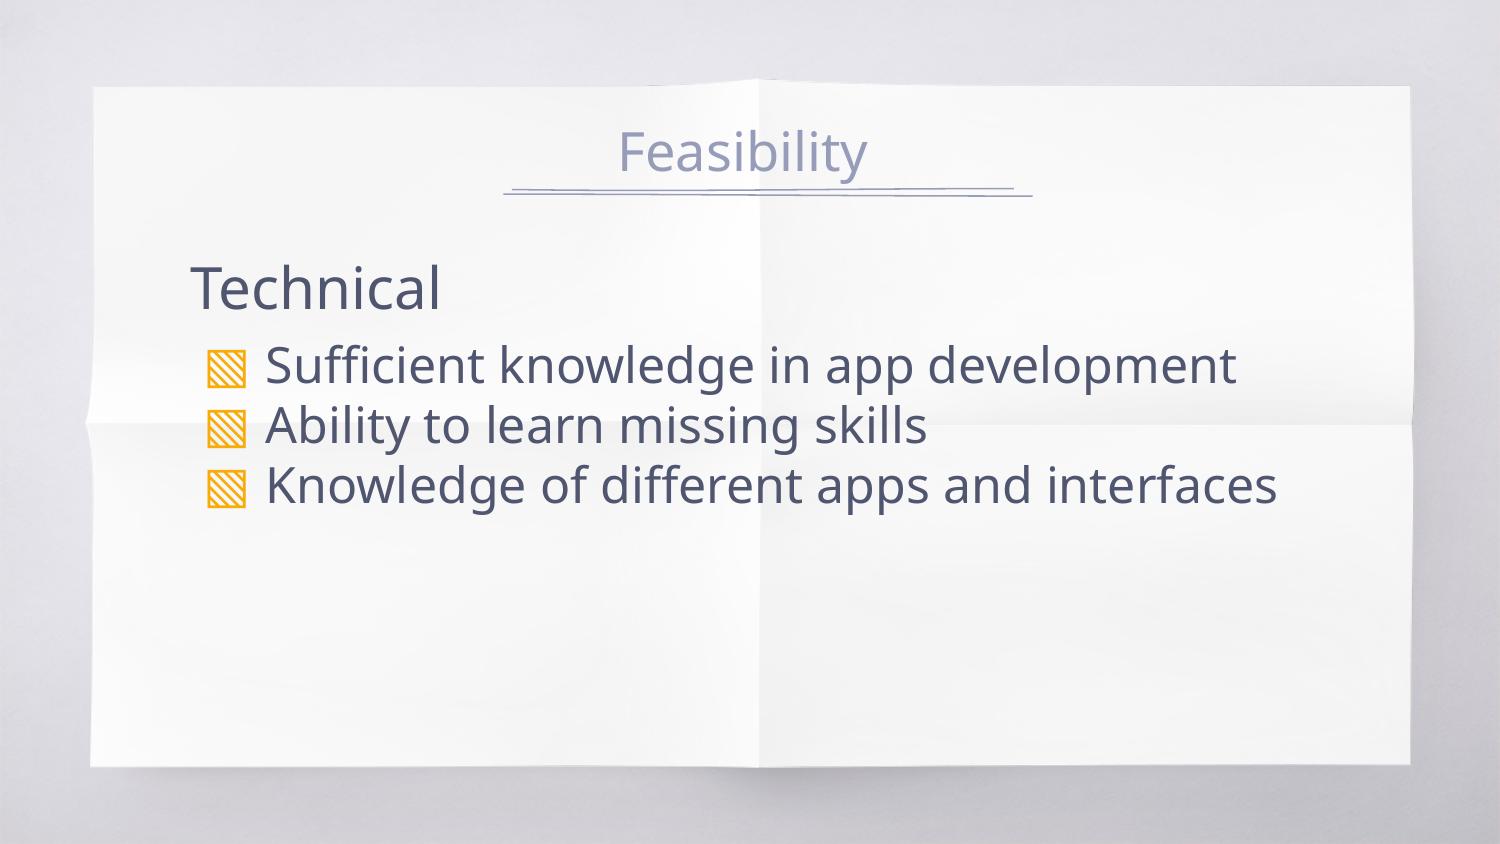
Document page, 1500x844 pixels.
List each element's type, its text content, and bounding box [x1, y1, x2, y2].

list Technical Sufficient knowledge in app development Ability to learn missing skills Knowledge of different apps and interfaces [175, 236, 1334, 739]
title Feasibility [168, 84, 1332, 197]
picture [0, 0, 1500, 844]
